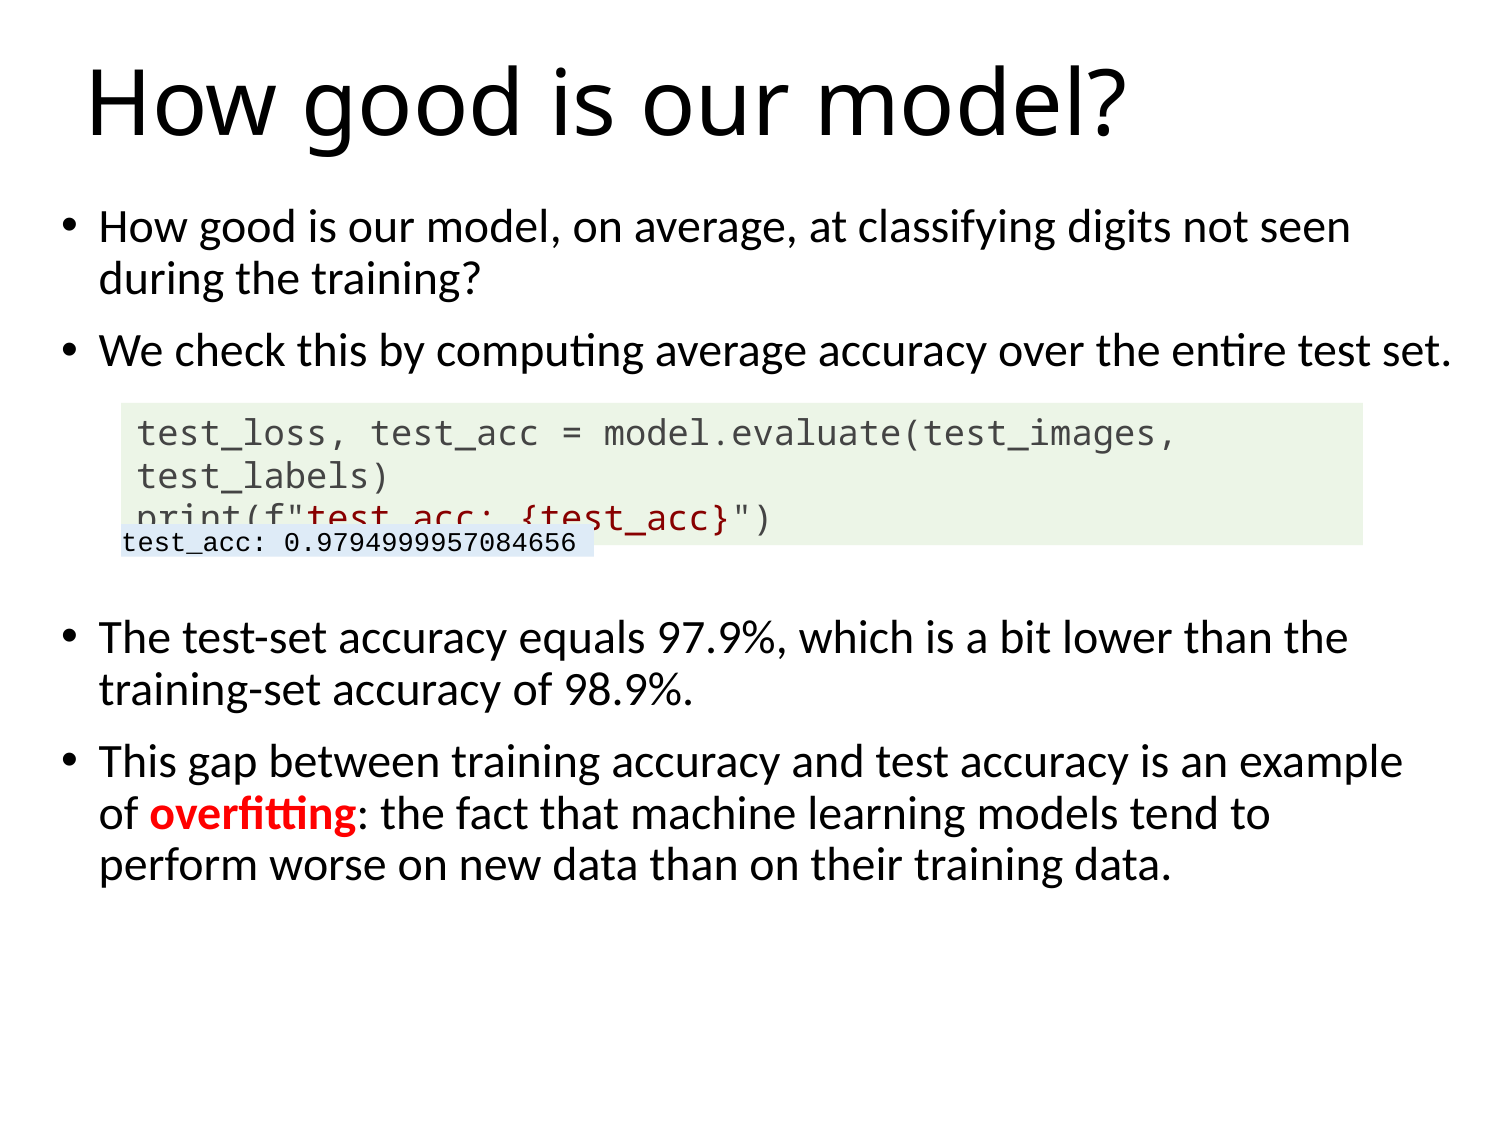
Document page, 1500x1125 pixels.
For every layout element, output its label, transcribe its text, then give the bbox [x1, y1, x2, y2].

title How good is our model? [69, 45, 1363, 167]
text_box The test-set accuracy equals 97.9%, which is a bit lower than the training-set accuracy of 98.9%. This gap between training accuracy and test accuracy is an example of overfitting: the fact that machine learning models tend to perform worse on new data than on their training data. [46, 604, 1447, 939]
text_box test_loss, test_acc = model.evaluate(test_images, test_labels) print(f"test_acc: {test_acc}") [121, 402, 1363, 546]
list How good is our model, on average, at classifying digits not seen during the training? We check this by computing average accuracy over the entire test set. [46, 193, 1474, 361]
text_box test_acc: 0.9794999957084656 [121, 524, 594, 557]
